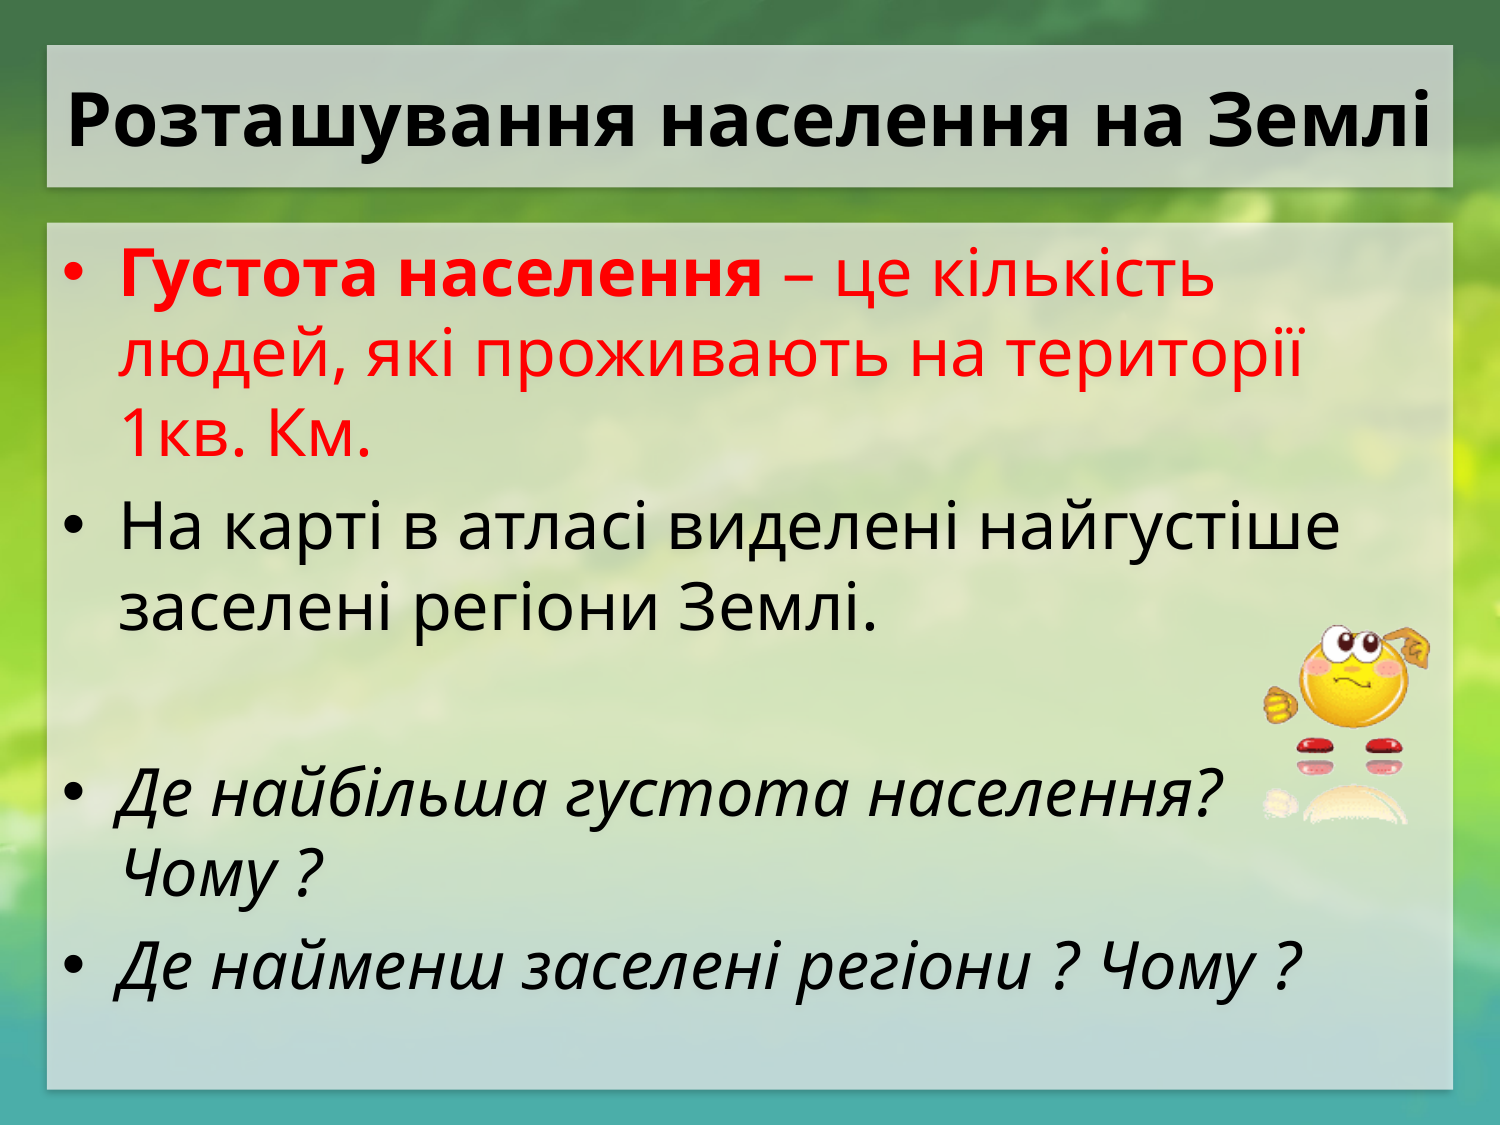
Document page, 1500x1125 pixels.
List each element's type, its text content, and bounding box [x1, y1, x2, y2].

picture [0, 0, 1500, 1125]
title Розташування населення на Землі [45, 43, 1455, 190]
list Густота населення – це кількість людей, які проживають на території 1кв. Км. На карті в атласі виделені найгустіше заселені регіони Землі. Де найбільша густота населення? Чому ? Де найменш заселені регіони ? Чому ? [45, 220, 1455, 1092]
